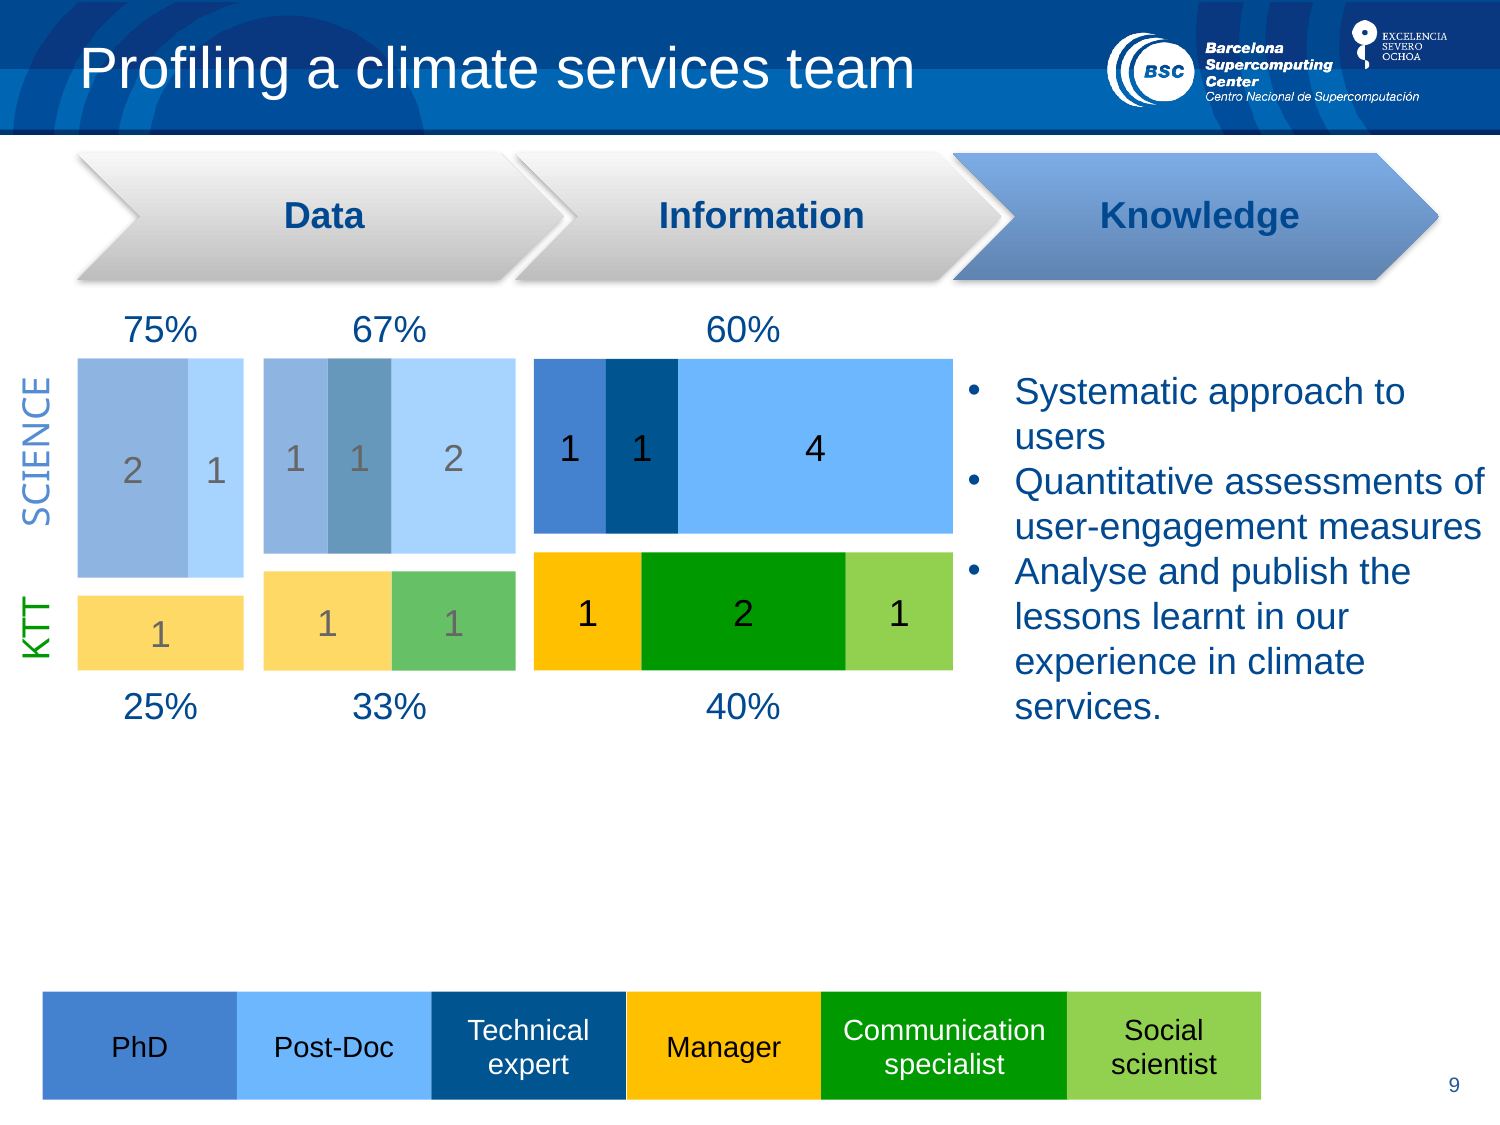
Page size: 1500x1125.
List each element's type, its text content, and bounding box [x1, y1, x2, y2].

text_box 67% [337, 297, 442, 357]
text_box 25% [108, 676, 213, 735]
text_box SCIENCE [4, 361, 63, 542]
title Profiling a climate services team [65, 23, 1081, 135]
text_box 60% [691, 297, 796, 357]
text_box 33% [337, 679, 442, 735]
text_box 75% [108, 297, 213, 357]
text_box Systematic approach to users Quantitative assessments of user-engagement measures Analyse and publish the lessons learnt in our experience in climate services. [952, 359, 1500, 735]
picture [0, 0, 1500, 135]
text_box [533, 358, 954, 534]
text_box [263, 571, 517, 671]
text_box KTT [4, 581, 65, 677]
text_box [533, 552, 954, 671]
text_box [76, 152, 1440, 281]
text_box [42, 991, 1262, 1100]
text_box 40% [691, 679, 796, 735]
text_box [77, 358, 244, 579]
text_box [63, 357, 518, 676]
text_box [263, 358, 517, 554]
